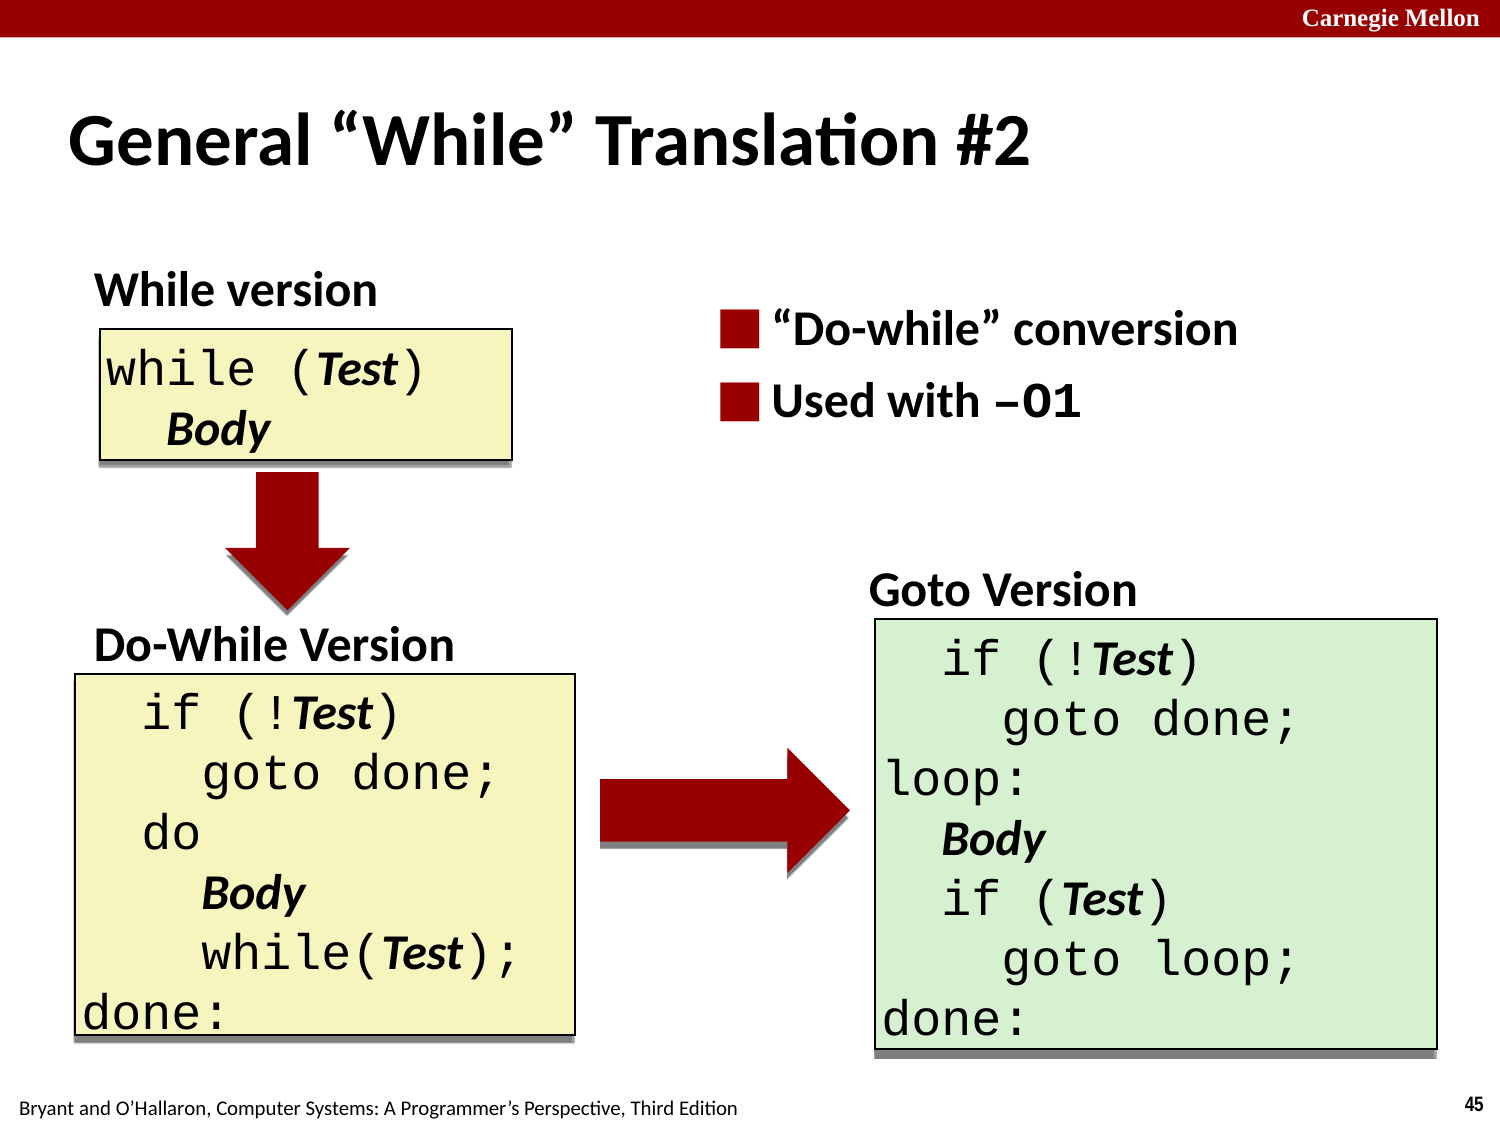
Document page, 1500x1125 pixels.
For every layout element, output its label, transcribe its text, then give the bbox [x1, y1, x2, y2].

text_box While version [87, 249, 517, 323]
text_box [600, 747, 850, 873]
list “Do-while” conversion Used with –O1 [699, 287, 1425, 943]
text_box Goto Version [862, 549, 1340, 623]
text_box while (Test) Body [99, 329, 513, 461]
text_box Do-While Version [87, 604, 565, 673]
text_box if (!Test) goto done; loop: Body if (Test) goto loop; done: [875, 618, 1438, 1050]
text_box [225, 472, 351, 611]
text_box if (!Test) goto done; do Body while(Test); done: [75, 673, 575, 1036]
title General “While” Translation #2 [62, 41, 1438, 230]
